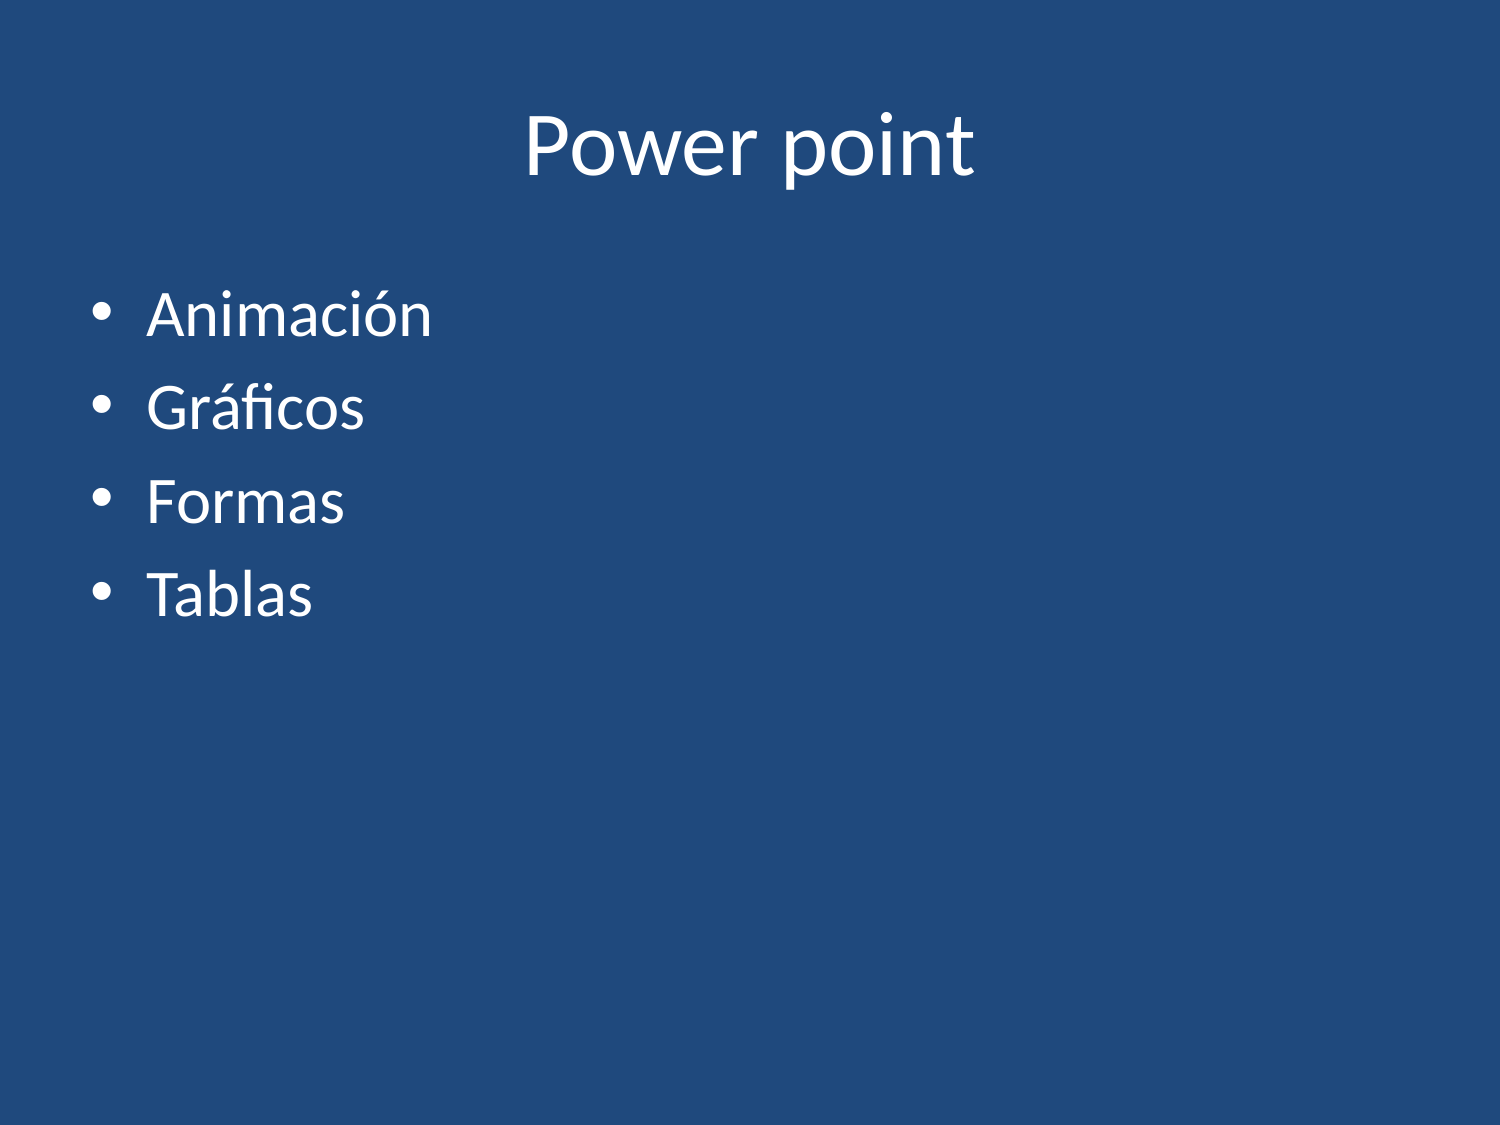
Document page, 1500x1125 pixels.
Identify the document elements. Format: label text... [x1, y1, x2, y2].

title Power point [75, 45, 1425, 233]
list Animación Gráficos Formas Tablas [75, 262, 1425, 1005]
